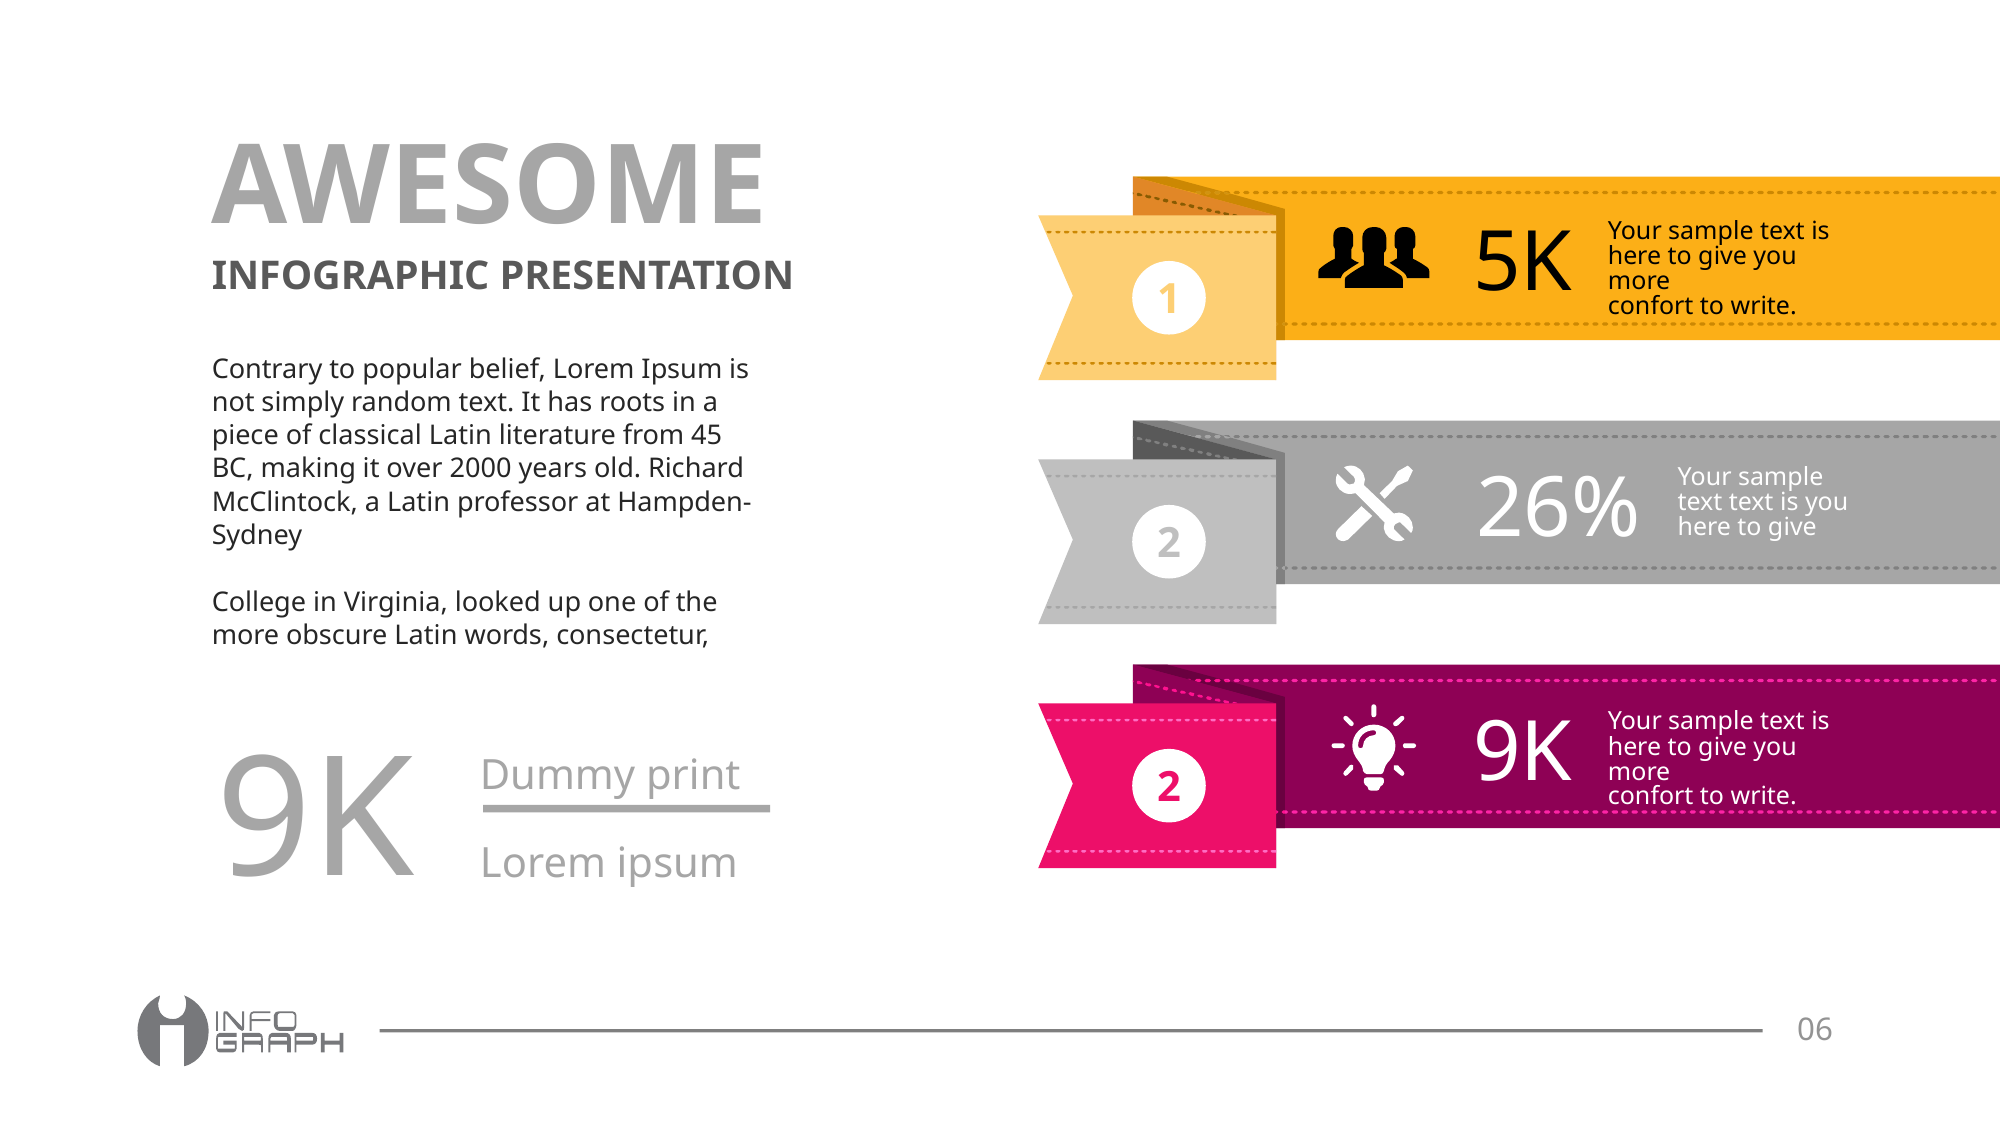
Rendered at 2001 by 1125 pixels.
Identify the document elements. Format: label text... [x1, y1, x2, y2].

text_box Contrary to popular belief, Lorem Ipsum is not simply random text. It has roots in a piece of classical Latin literature from 45 BC, making it over 2000 years old. Richard McClintock, a Latin professor at Hampden-Sydney College in Virginia, looked up one of the more obscure Latin words, consectetur, [197, 342, 771, 658]
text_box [1454, 199, 1879, 316]
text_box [1038, 420, 2000, 625]
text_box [464, 703, 783, 885]
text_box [1454, 690, 1879, 807]
text_box 9K [201, 701, 431, 917]
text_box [1038, 176, 2000, 381]
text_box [1038, 664, 2000, 869]
text_box AWESOME INFOGRAPHIC PRESENTATION [197, 185, 832, 305]
slide_number 06 [1767, 983, 1863, 1079]
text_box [1454, 445, 1879, 562]
